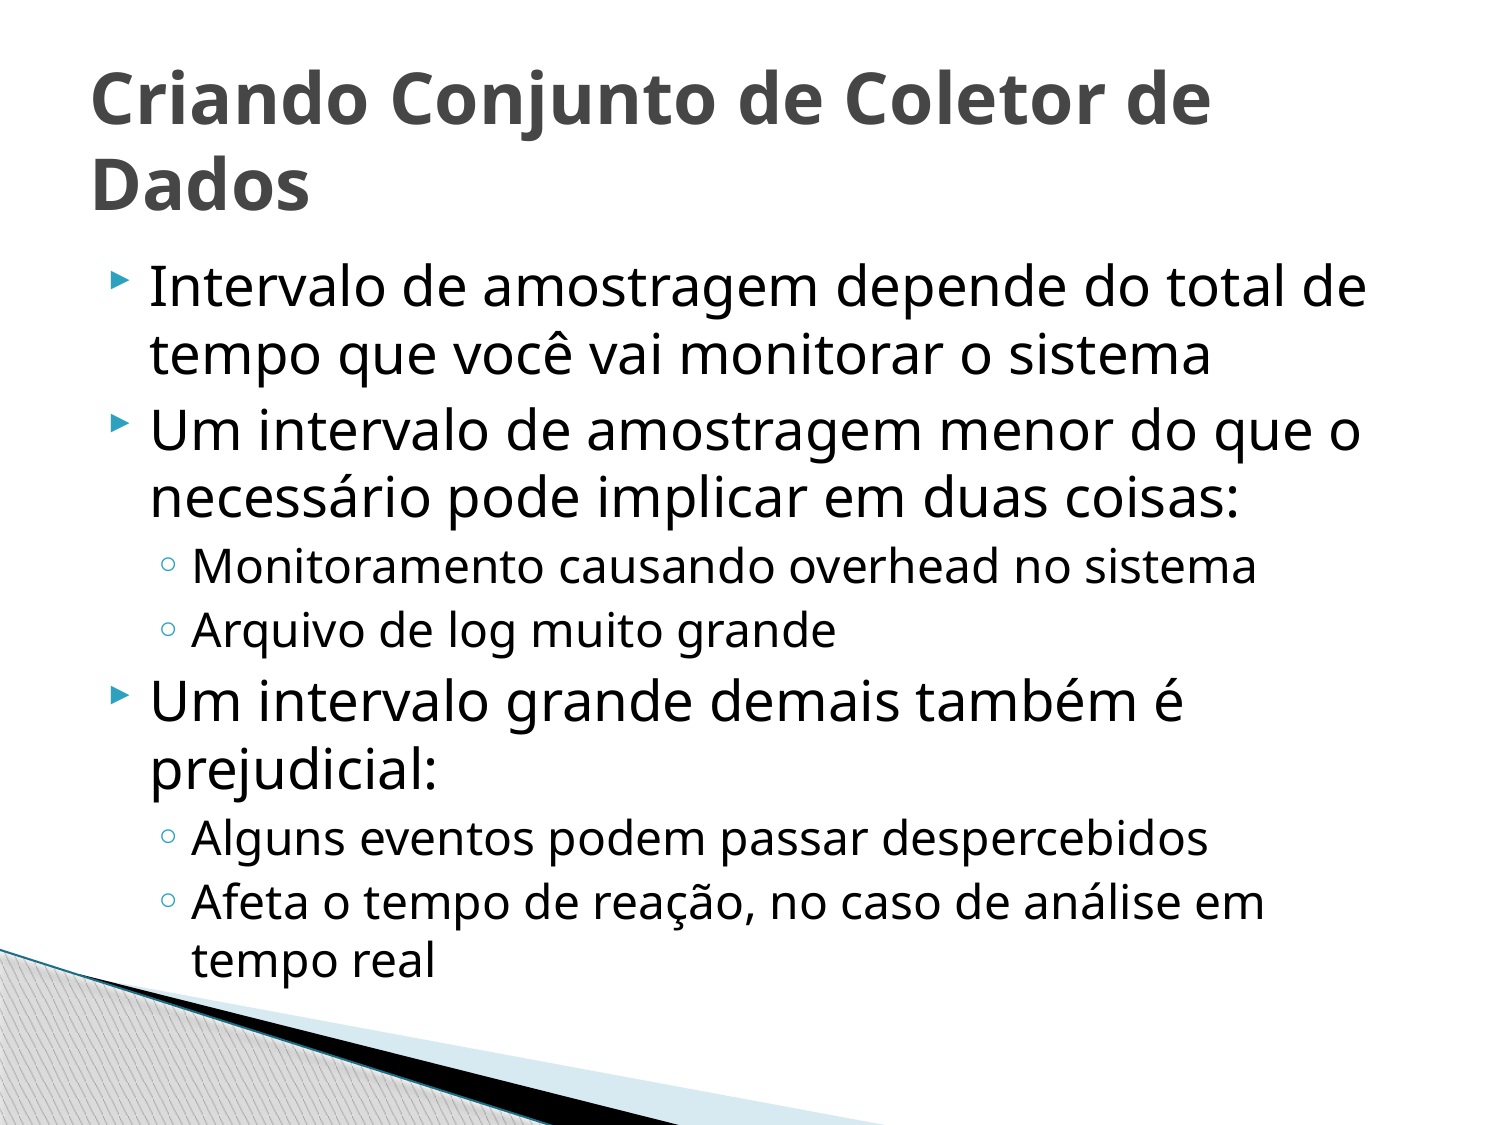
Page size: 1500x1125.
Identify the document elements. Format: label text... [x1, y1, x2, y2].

title Criando Conjunto de Coletor de Dados [75, 45, 1425, 233]
list Intervalo de amostragem depende do total de tempo que você vai monitorar o sistema Um intervalo de amostragem menor do que o necessário pode implicar em duas coisas: Monitoramento causando overhead no sistema Arquivo de log muito grande Um intervalo grande demais também é prejudicial: Alguns eventos podem passar despercebidos Afeta o tempo de reação, no caso de análise em tempo real [75, 243, 1425, 1024]
